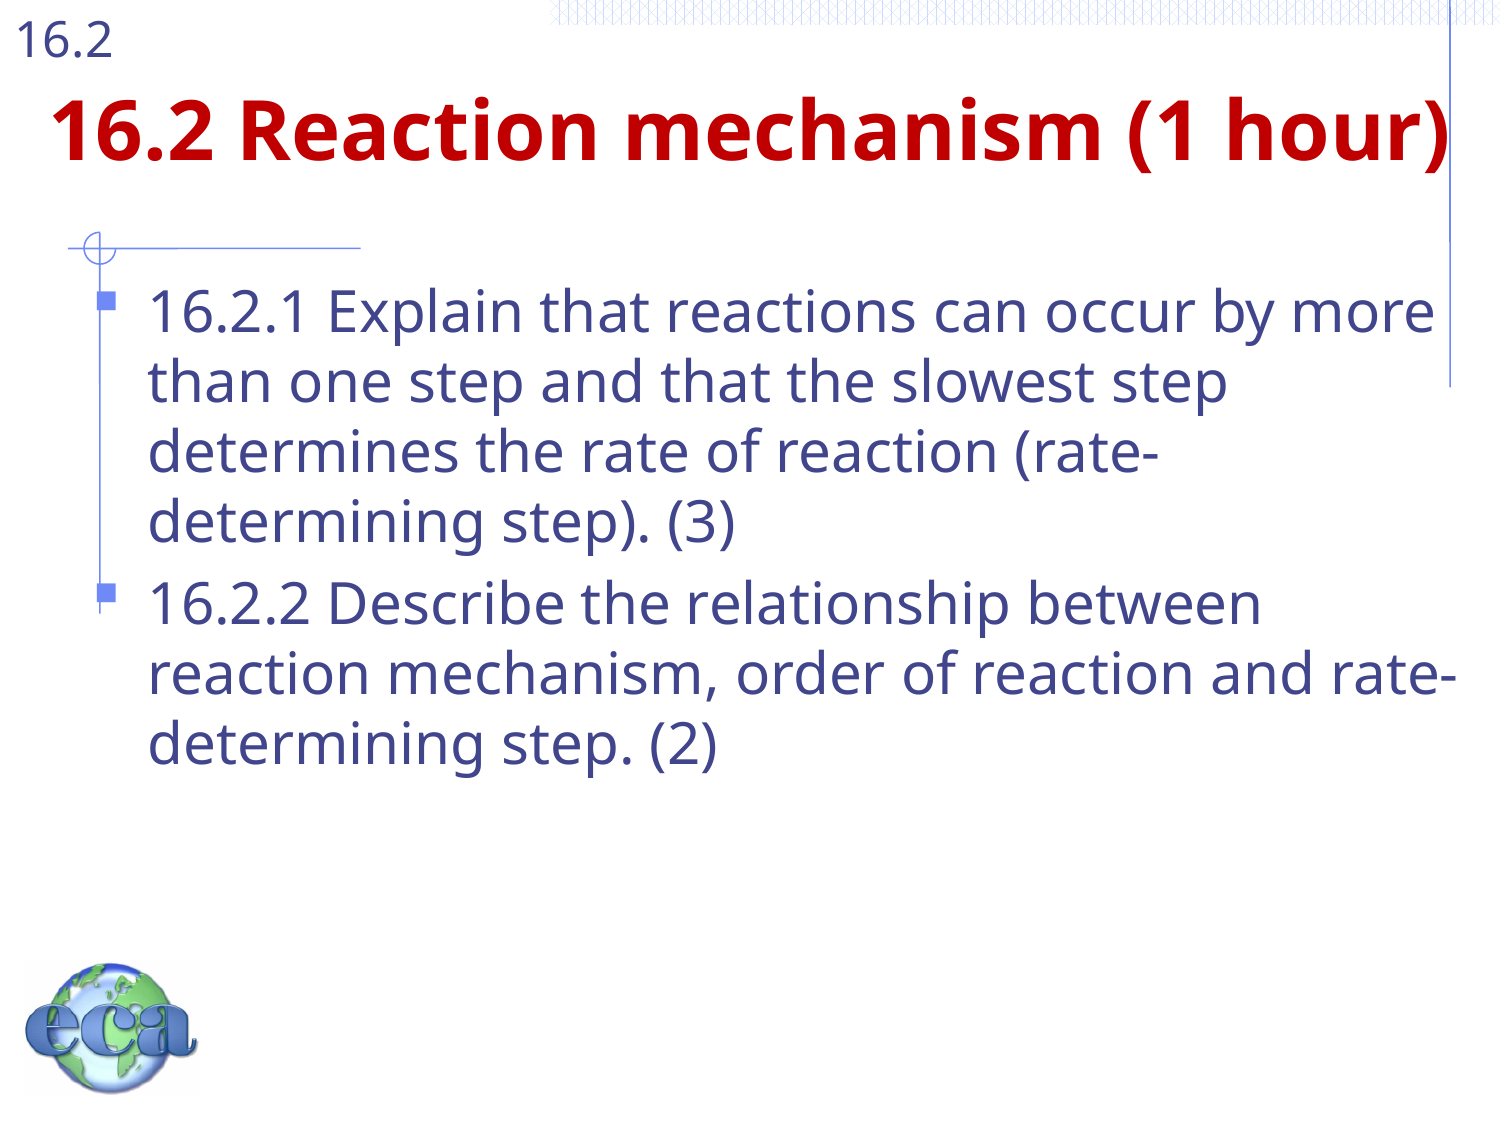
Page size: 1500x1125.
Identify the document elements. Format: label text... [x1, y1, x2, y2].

picture [23, 960, 200, 1096]
list 16.2.1 Explain that reactions can occur by more than one step and that the slowest step determines the rate of reaction (rate-determining step). (3) 16.2.2 Describe the relationship between reaction mechanism, order of reaction and rate-determining step. (2) [76, 266, 1500, 906]
title 16.2 Reaction mechanism (1 hour) [0, 49, 1500, 185]
